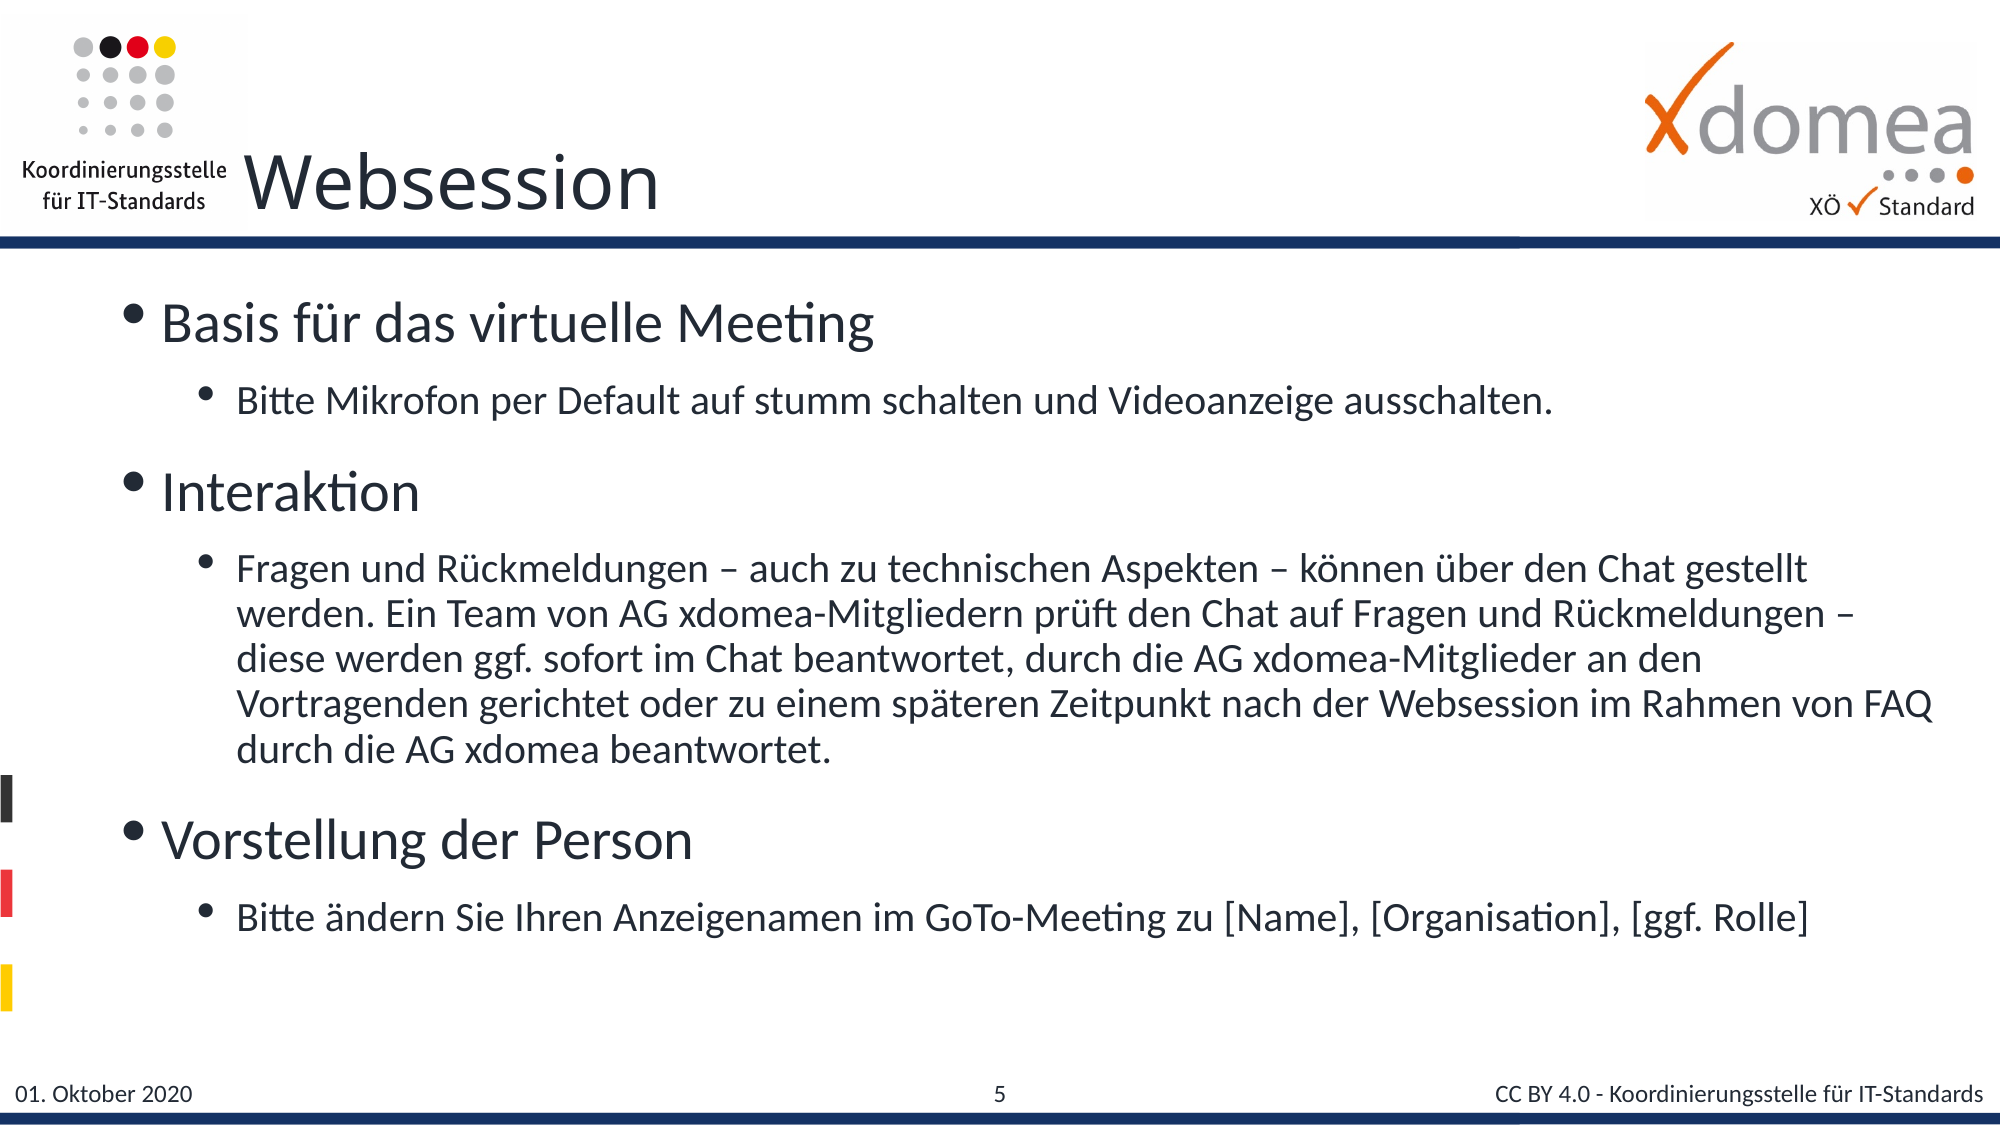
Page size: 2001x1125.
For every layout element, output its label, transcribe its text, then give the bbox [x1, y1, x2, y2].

picture [1790, 42, 1977, 221]
footer CC BY 4.0 - Koordinierungsstelle für IT-Standards [1307, 1062, 2000, 1123]
title Websession [244, 36, 1790, 226]
picture [1, 14, 248, 231]
list Basis für das virtuelle Meeting Bitte Mikrofon per Default auf stumm schalten und Videoanzeige ausschalten. Interaktion Fragen und Rückmeldungen – auch zu technischen Aspekten – können über den Chat gestellt werden. Ein Team von AG xdomea-Mitgliedern prüft den Chat auf Fragen und Rückmeldungen – diese werden ggf. sofort im Chat beantwortet, durch die AG xdomea-Mitglieder an den Vortragenden gerichtet oder zu einem späteren Zeitpunkt nach der Websession im Rahmen von FAQ durch die AG xdomea beantwortet. Vorstellung der Person Bitte ändern Sie Ihren Anzeigenamen im GoTo-Meeting zu [Name], [Organisation], [ggf. Rolle] [76, 285, 1958, 1063]
slide_number 5 [813, 1062, 1187, 1123]
